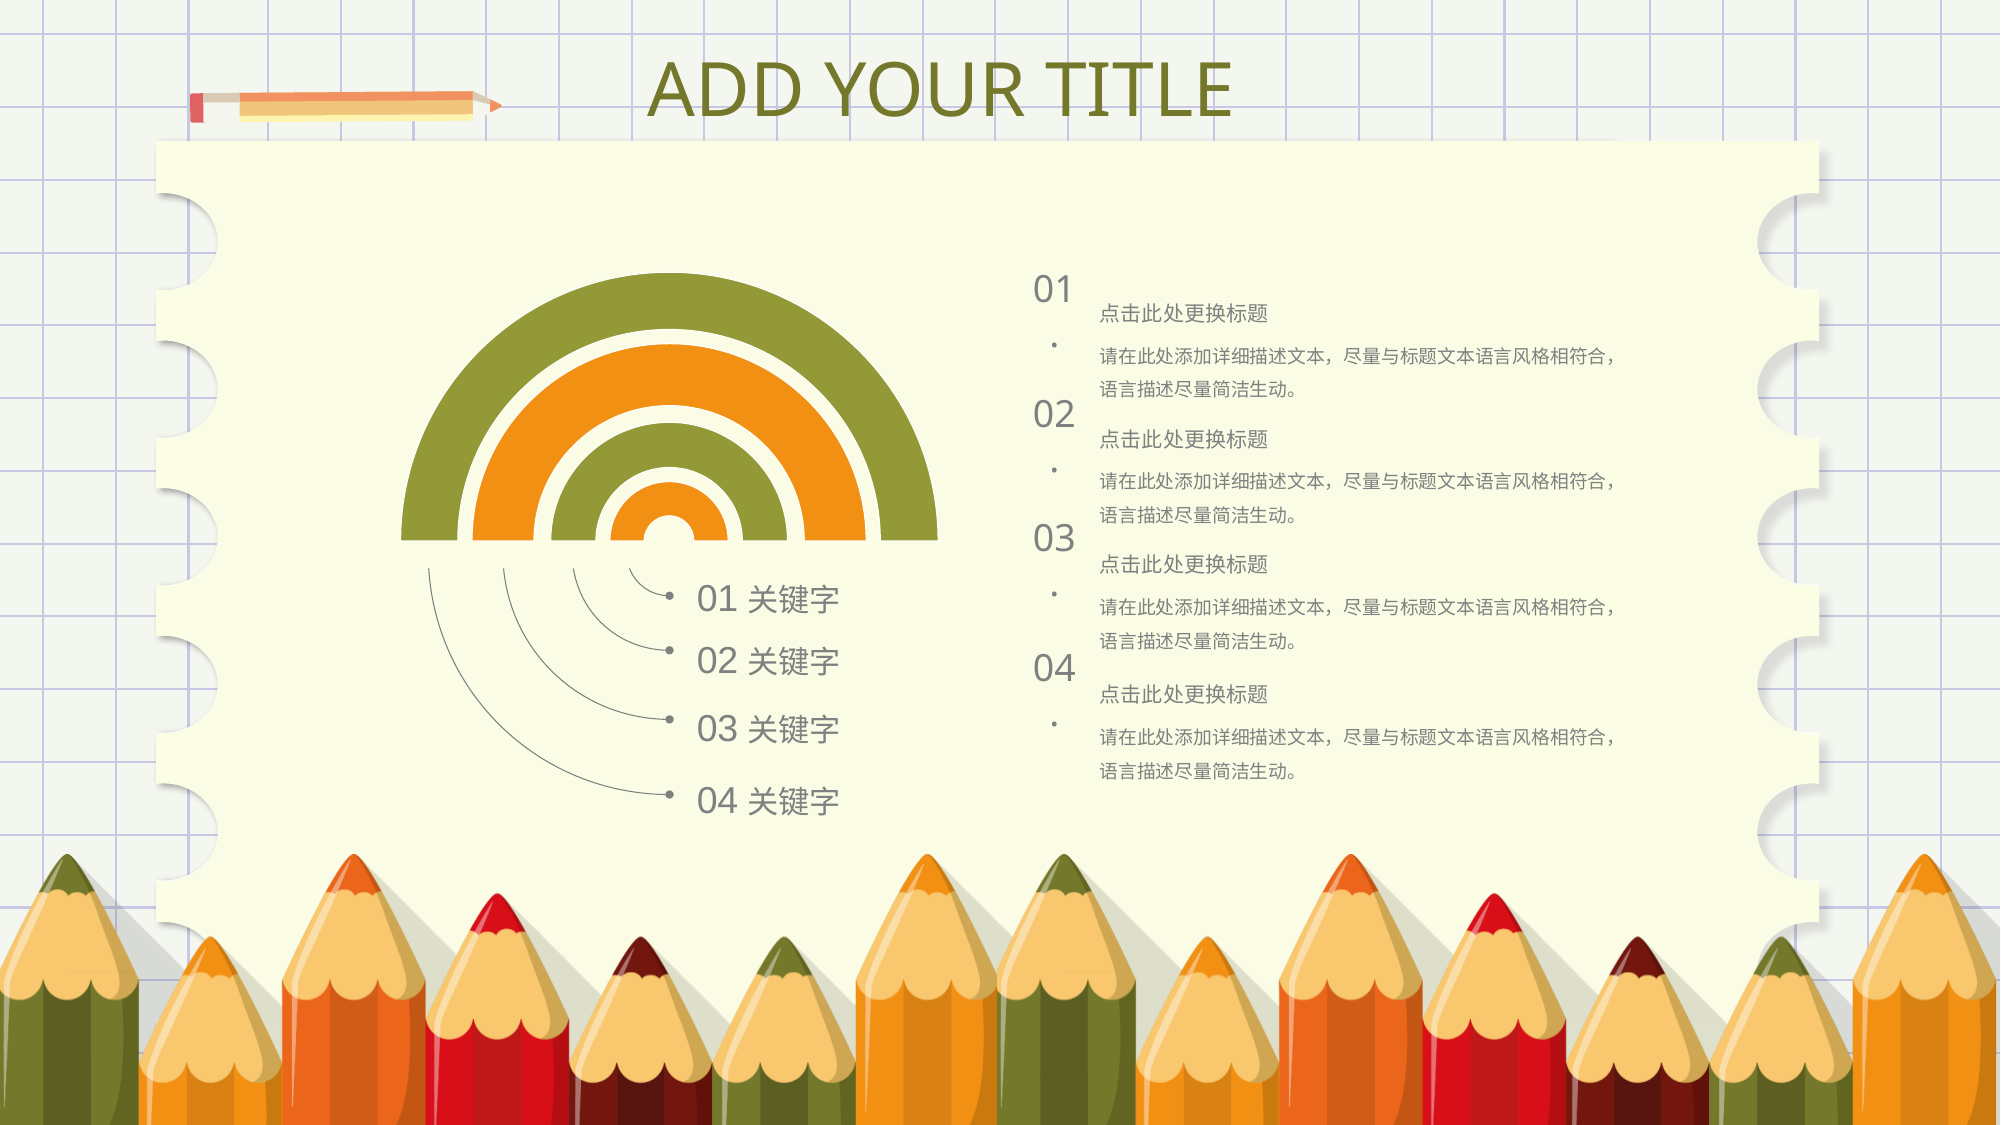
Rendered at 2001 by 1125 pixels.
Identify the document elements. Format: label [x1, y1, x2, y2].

text_box [428, 566, 852, 830]
picture [0, 854, 2001, 1125]
text_box [1016, 278, 1647, 787]
text_box [400, 272, 939, 541]
